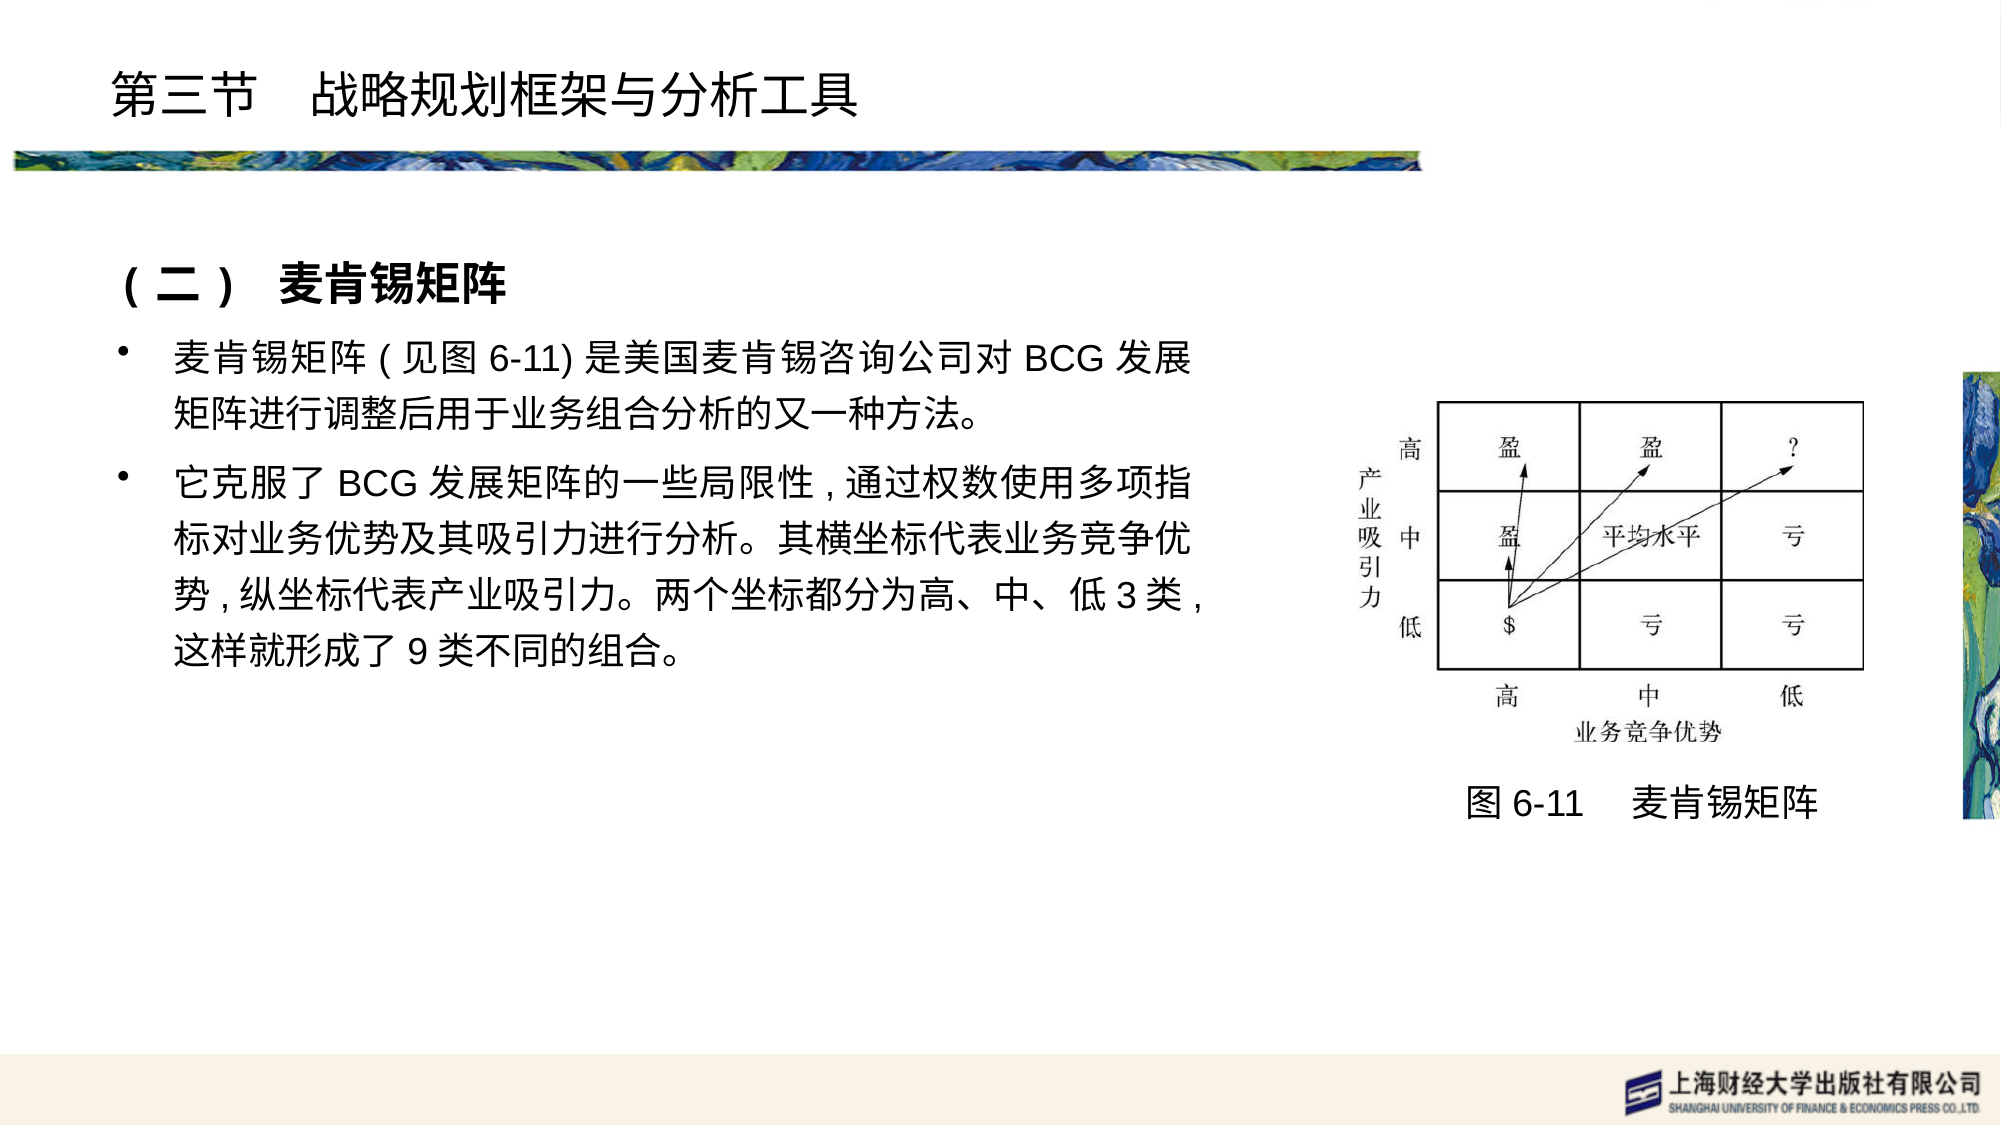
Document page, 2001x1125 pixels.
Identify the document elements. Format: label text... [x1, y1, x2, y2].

list (二) 麦肯锡矩阵 麦肯锡矩阵(见图6-11)是美国麦肯锡咨询公司对BCG发展矩阵进行调整后用于业务组合分析的又一种方法。 它克服了BCG发展矩阵的一些局限性,通过权数使用多项指标对业务优势及其吸引力进行分析。其横坐标代表业务竞争优势,纵坐标代表产业吸引力。两个坐标都分为高、中、低3类,这样就形成了9类不同的组合。 [102, 233, 1208, 1032]
text_box 图6-11 麦肯锡矩阵 [1358, 771, 1889, 832]
title 第三节 战略规划框架与分析工具 [94, 42, 1451, 146]
picture [0, 0, 2001, 1125]
